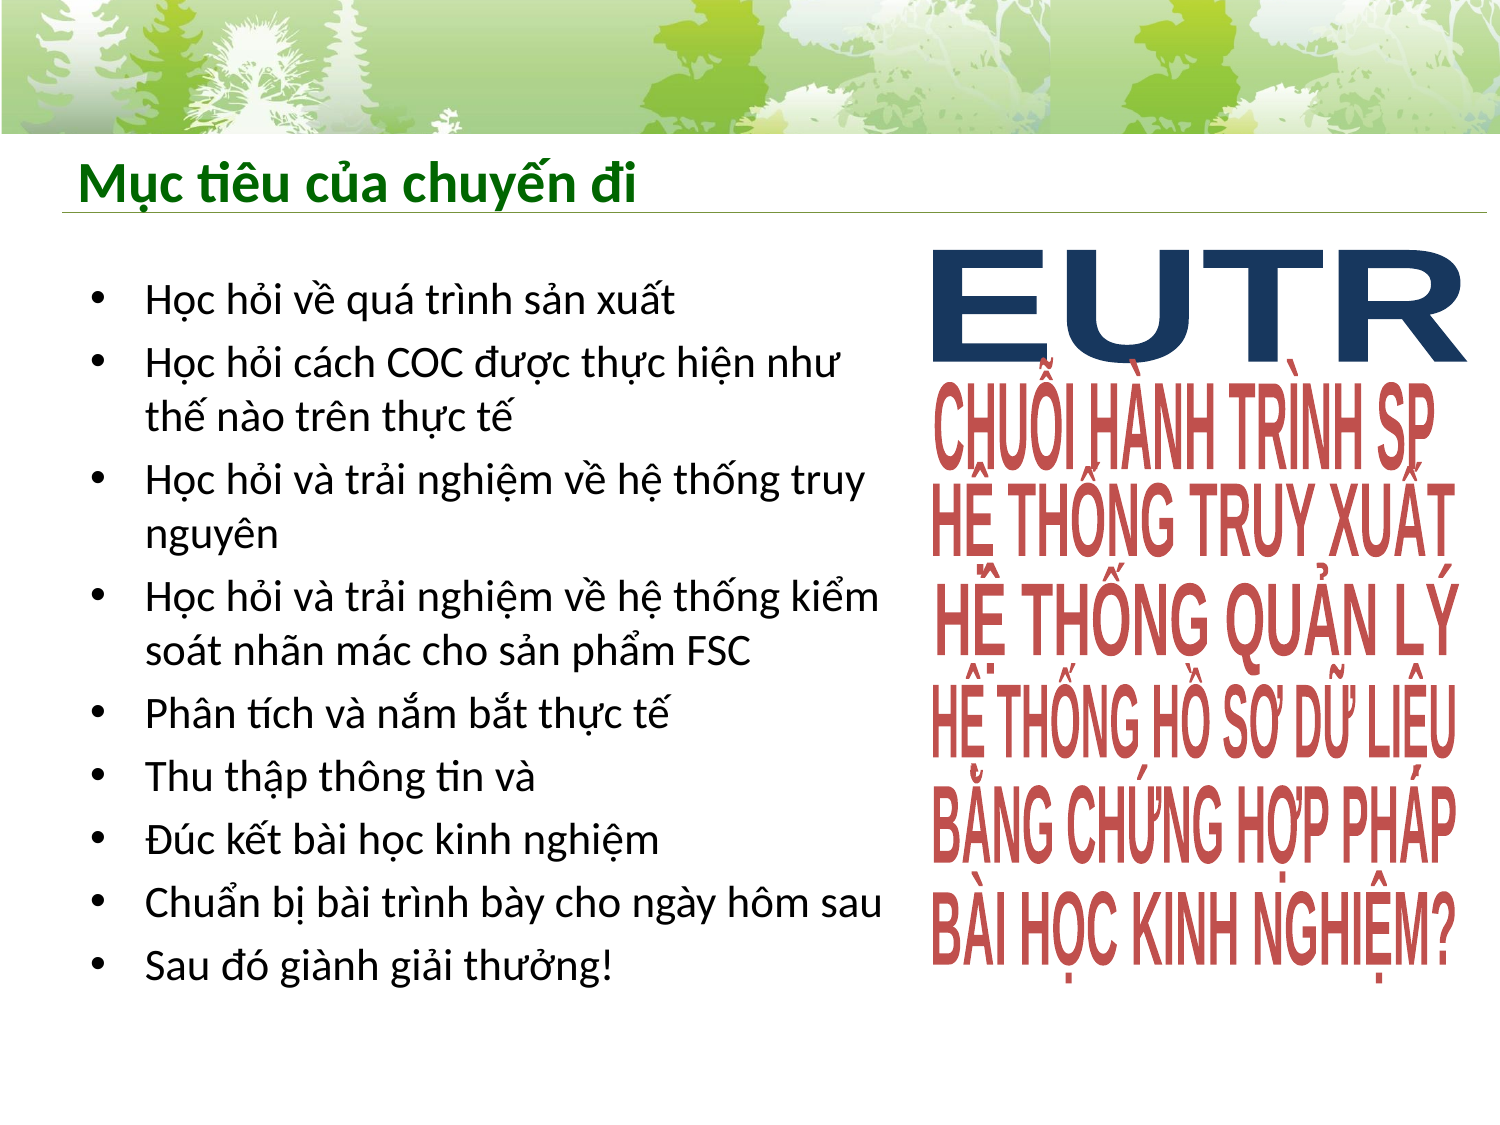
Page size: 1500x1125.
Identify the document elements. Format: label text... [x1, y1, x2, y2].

title Mục tiêu của chuyến đi [62, 147, 1350, 211]
list Học hỏi về quá trình sản xuất Học hỏi cách COC được thực hiện như thế nào trên thực tế Học hỏi và trải nghiệm về hệ thống truy nguyên Học hỏi và trải nghiệm về hệ thống kiểm soát nhãn mác cho sản phẩm FSC Phân tích và nắm bắt thực tế Thu thập thông tin và Đúc kết bài học kinh nghiệm Chuẩn bị bài trình bày cho ngày hôm sau Sau đó giành giải thưởng! [75, 262, 913, 1005]
picture [1, 0, 1500, 134]
